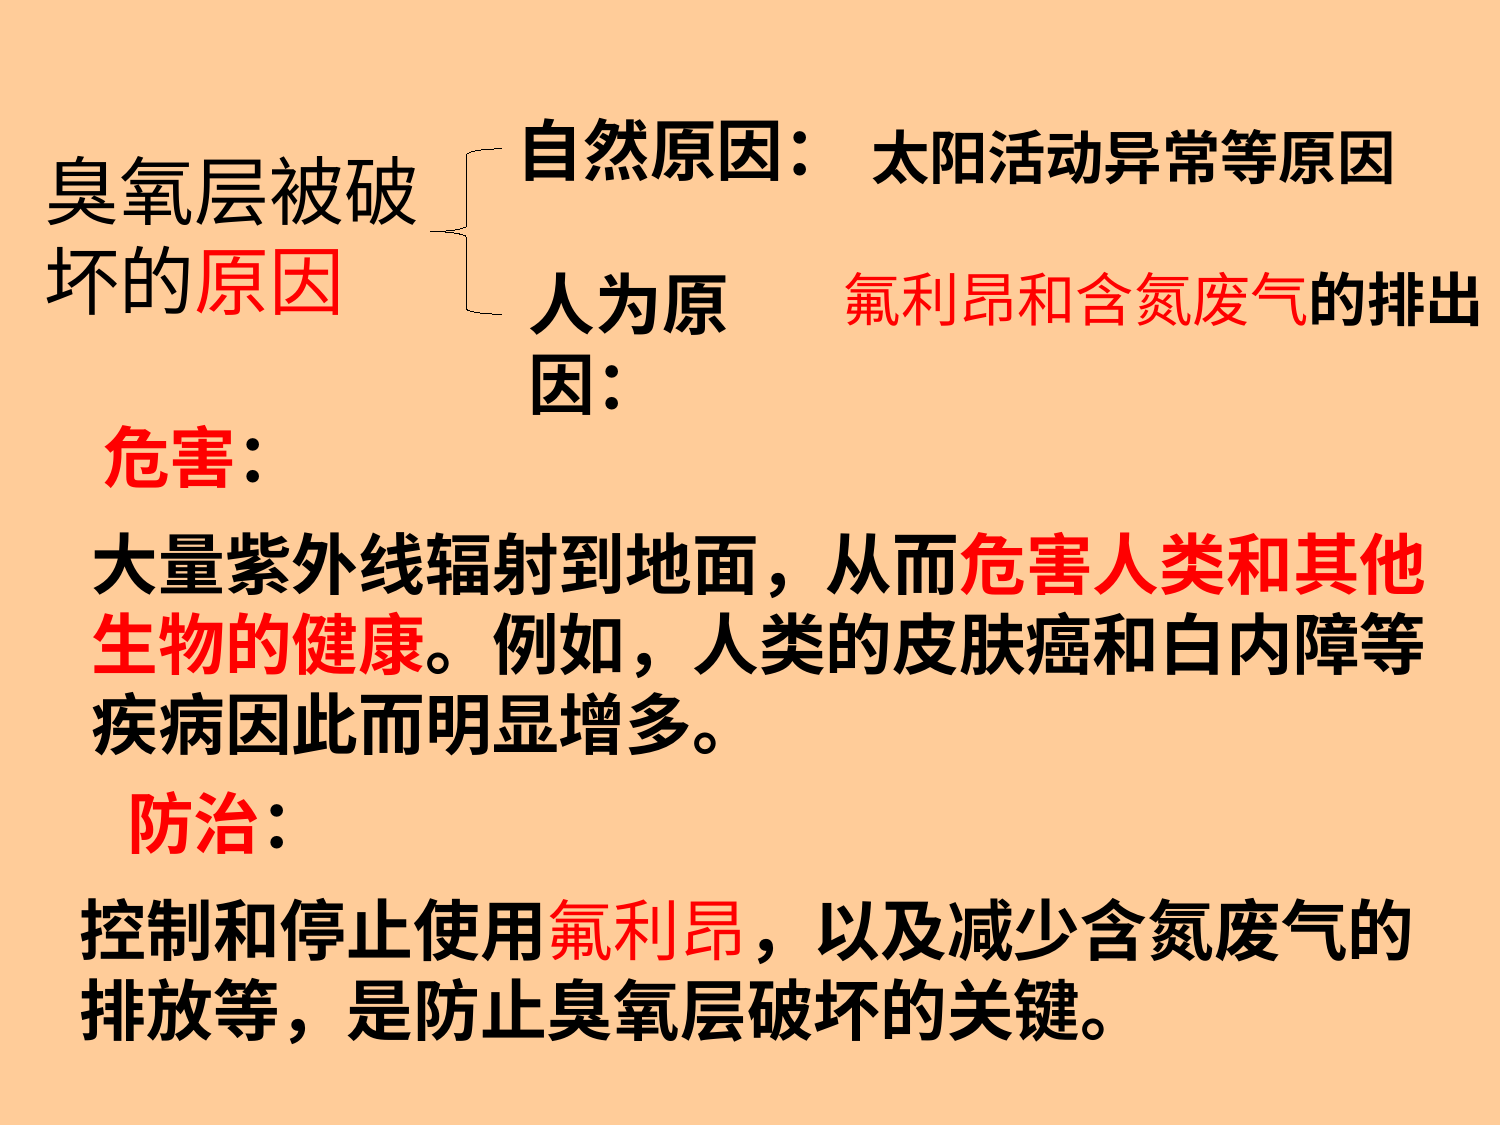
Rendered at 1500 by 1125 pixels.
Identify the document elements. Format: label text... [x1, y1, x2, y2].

text_box 防治： [112, 774, 373, 870]
text_box 氟利昂和含氮废气的排出 [828, 255, 1500, 341]
text_box 太阳活动异常等原因 [856, 113, 1412, 199]
text_box 自然原因： [501, 101, 880, 197]
text_box [430, 148, 502, 315]
text_box 臭氧层被破坏的原因 [29, 137, 502, 333]
text_box 人为原因： [513, 255, 869, 351]
text_box 大量紫外线辐射到地面，从而危害人类和其他生物的健康。例如，人类的皮肤癌和白内障等疾病因此而明显增多。 [76, 515, 1471, 771]
text_box 危害： [88, 408, 325, 504]
text_box 控制和停止使用氟利昂，以及减少含氮废气的排放等，是防止臭氧层破坏的关键。 [64, 881, 1459, 1057]
